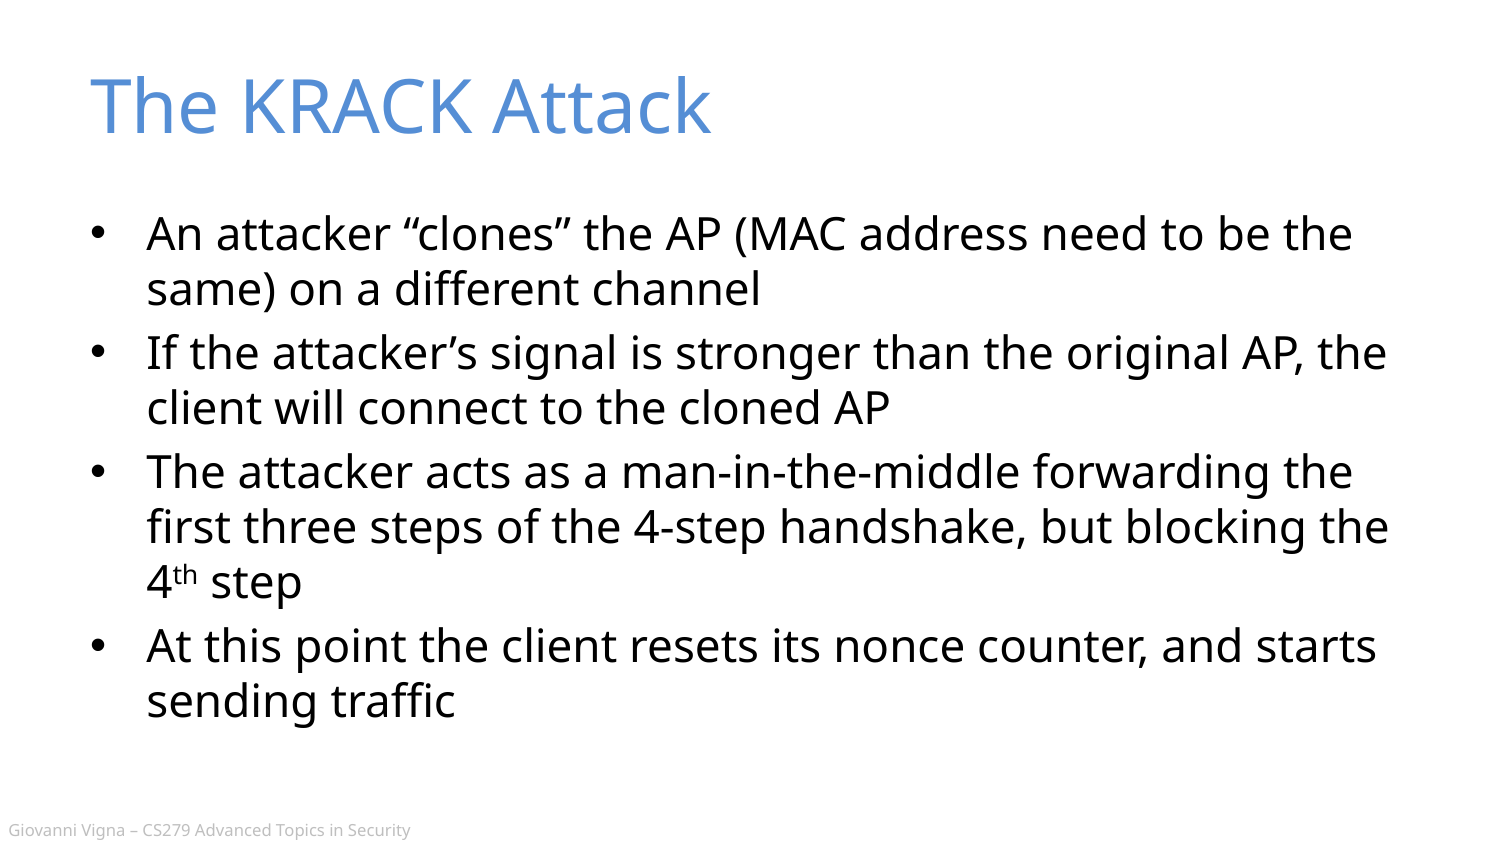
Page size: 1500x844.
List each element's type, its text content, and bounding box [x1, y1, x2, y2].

list An attacker “clones” the AP (MAC address need to be the same) on a different channel If the attacker’s signal is stronger than the original AP, the client will connect to the cloned AP The attacker acts as a man-in-the-middle forwarding the first three steps of the 4-step handshake, but blocking the 4th step At this point the client resets its nonce counter, and starts sending traffic [75, 196, 1425, 813]
title The KRACK Attack [75, 33, 1425, 175]
